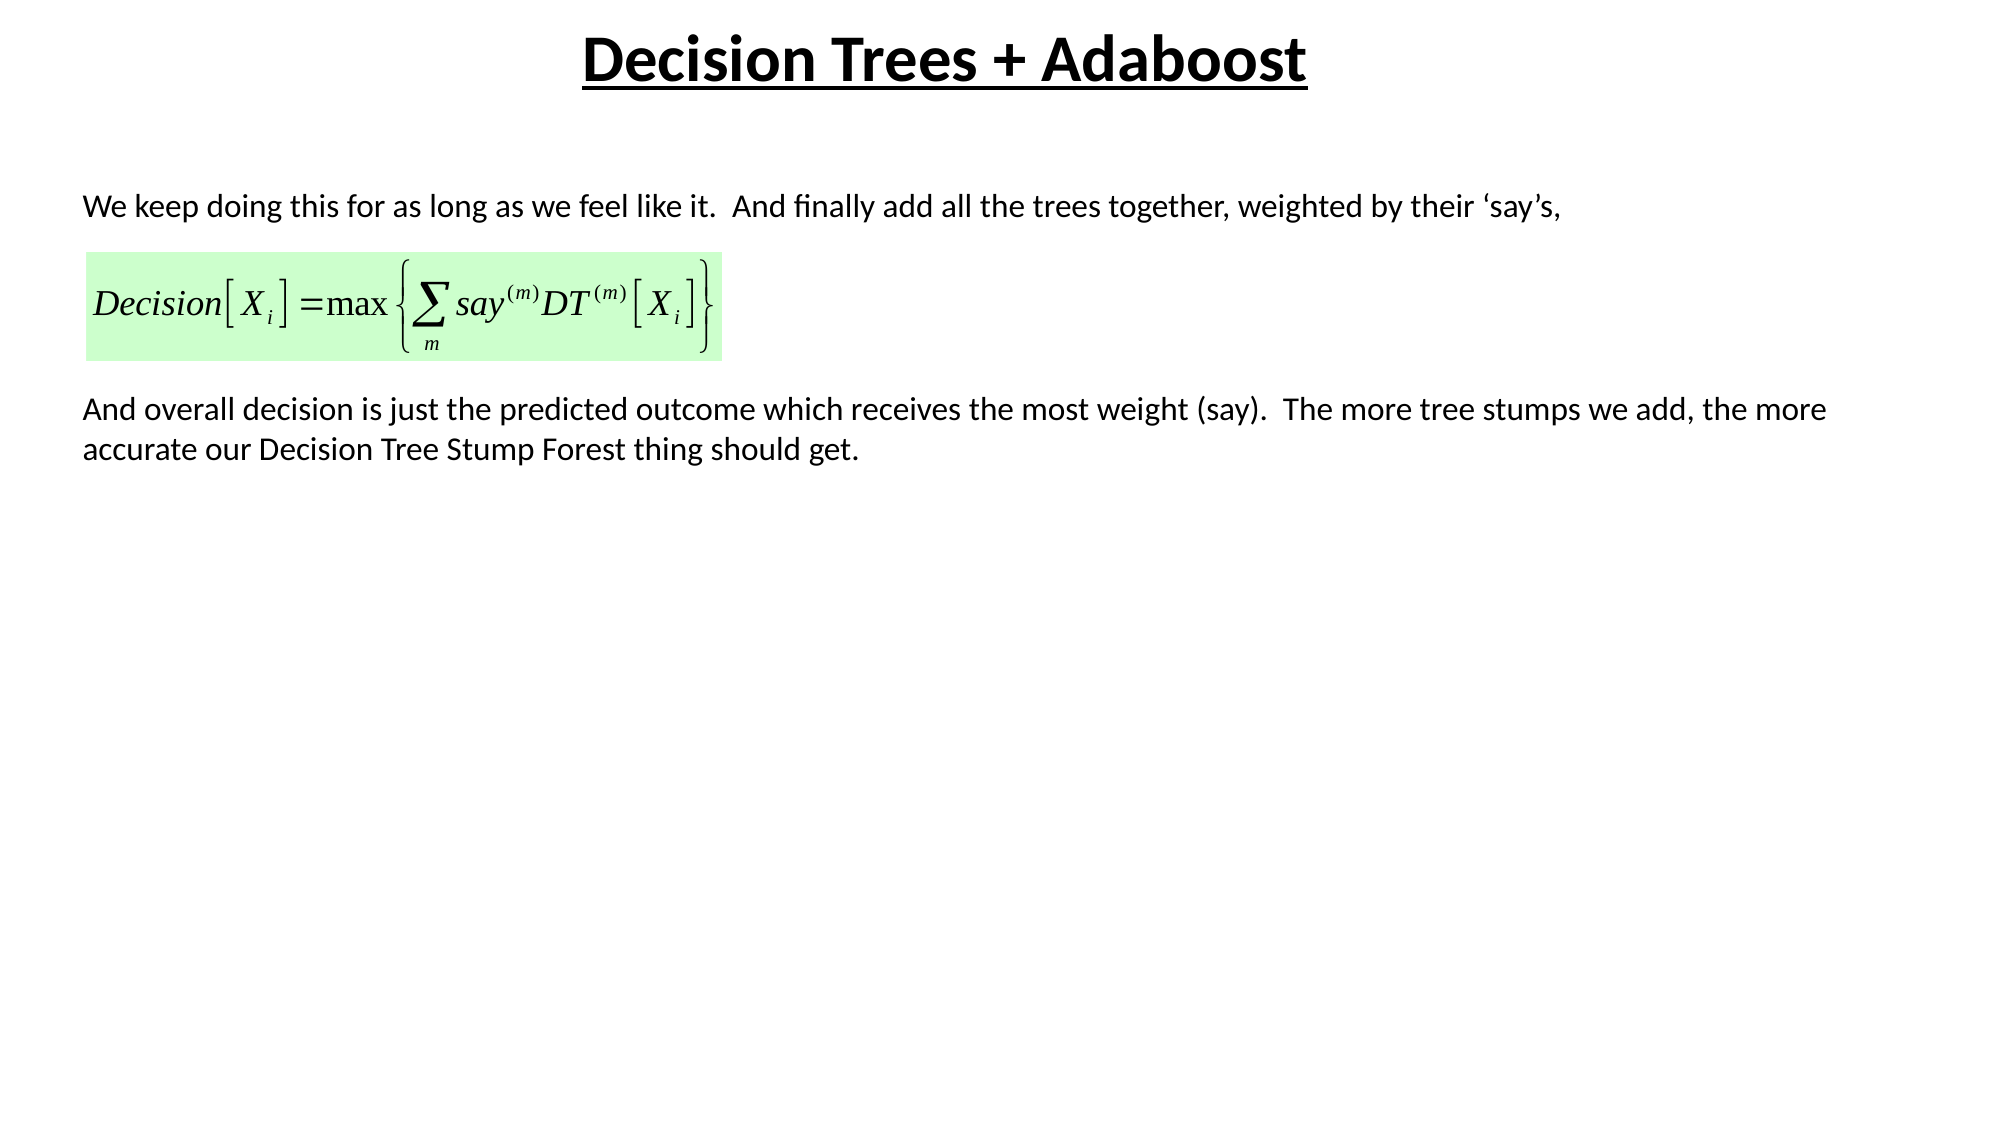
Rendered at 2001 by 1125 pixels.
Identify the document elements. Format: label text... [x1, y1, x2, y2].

text_box Decision Trees + Adaboost [567, 7, 1347, 103]
text_box And overall decision is just the predicted outcome which receives the most weight (say). The more tree stumps we add, the more accurate our Decision Tree Stump Forest thing should get. [67, 379, 1852, 475]
text_box We keep doing this for as long as we feel like it. And finally add all the trees together, weighted by their ‘say’s, [67, 177, 1852, 232]
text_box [86, 251, 723, 362]
